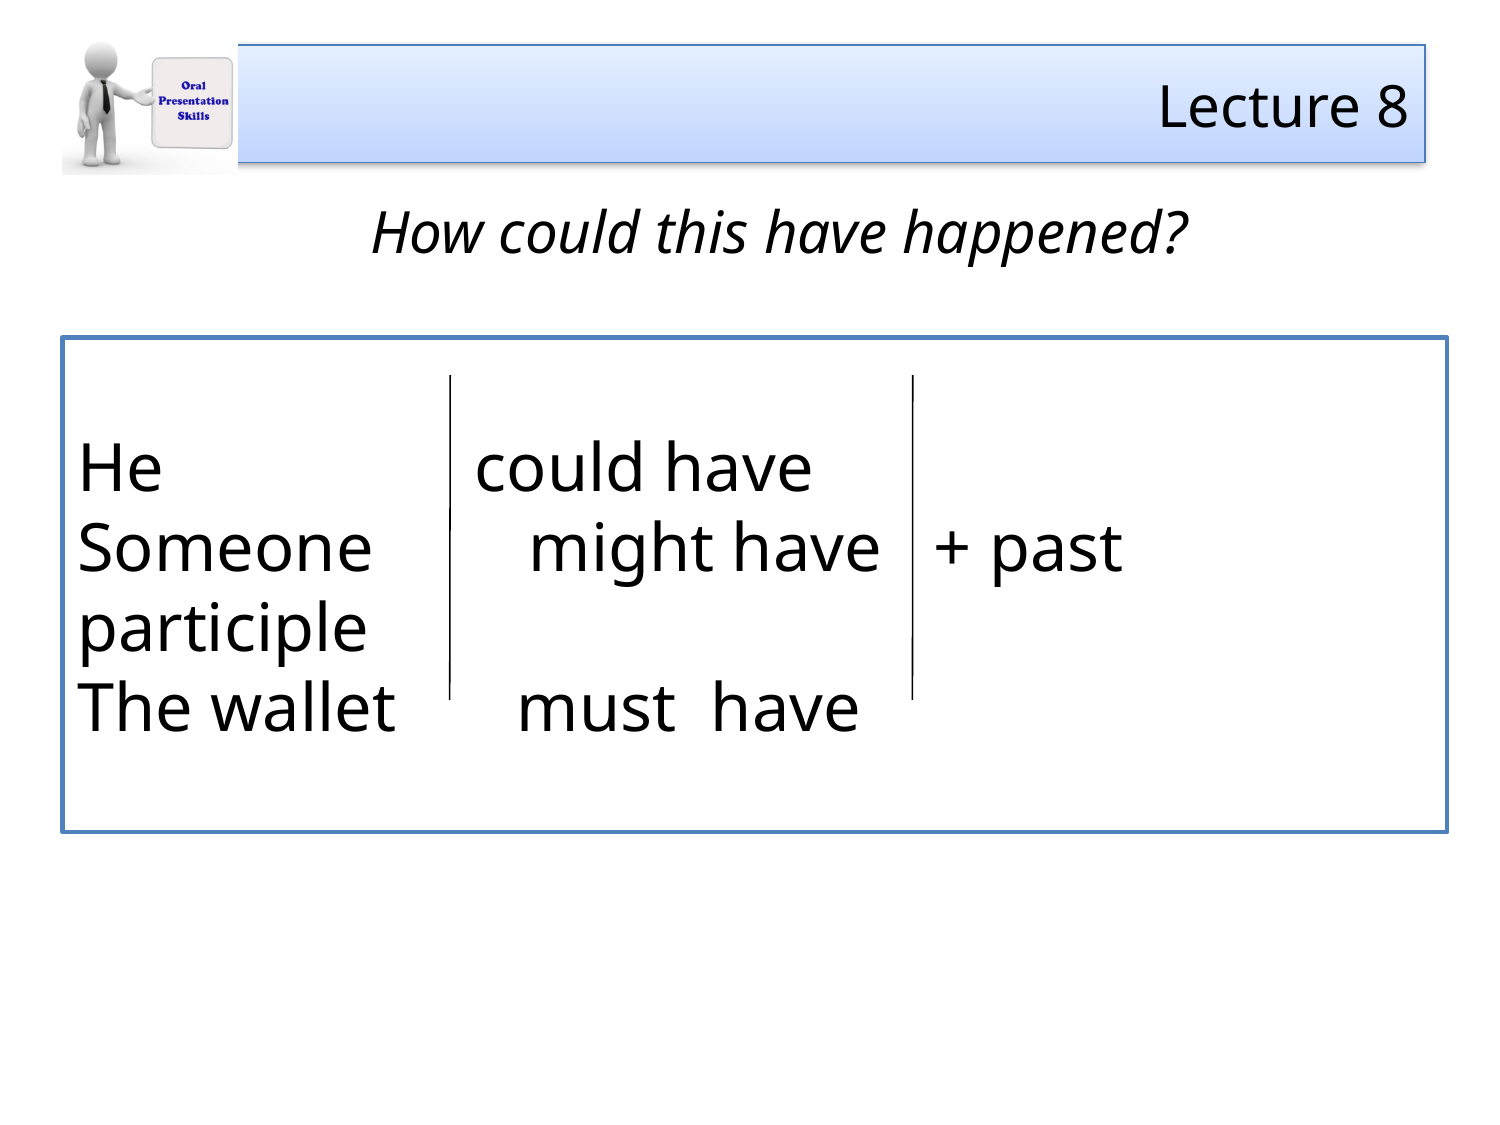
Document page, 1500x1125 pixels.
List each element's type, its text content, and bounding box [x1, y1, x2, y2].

picture [62, 37, 238, 176]
text_box He could have Someone might have + past participle The wallet must have [60, 335, 1449, 834]
text_box How could this have happened? [355, 187, 1203, 273]
title Lecture 8 [241, 44, 1426, 163]
